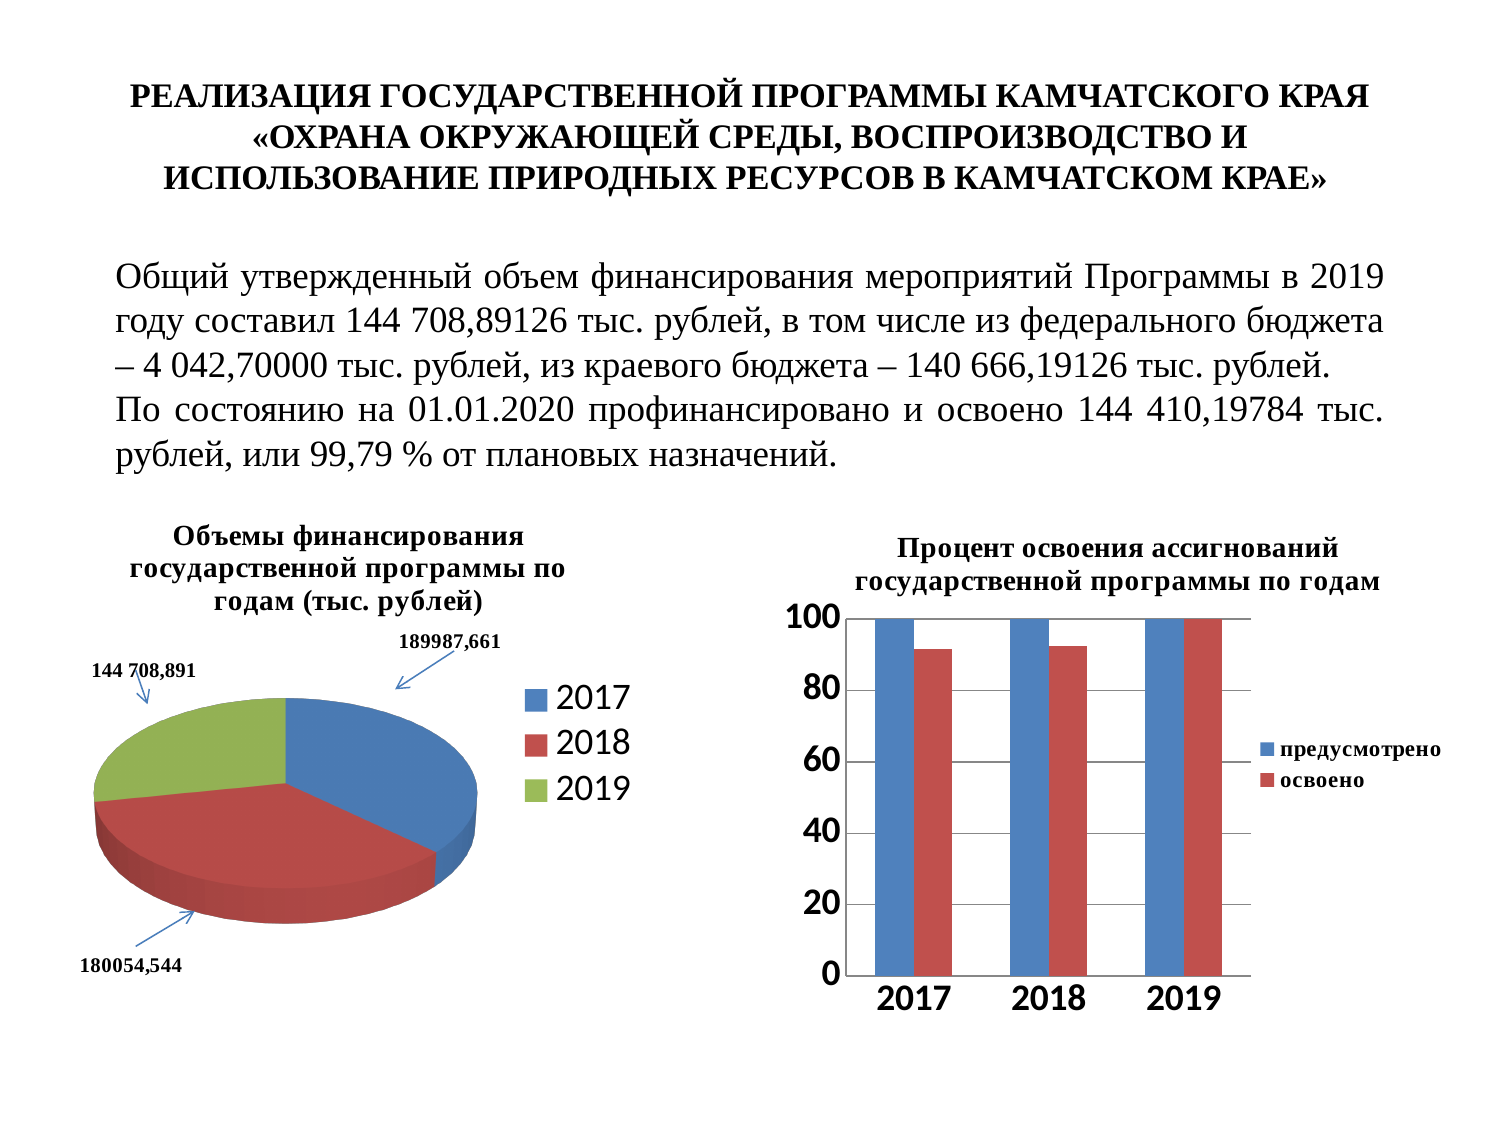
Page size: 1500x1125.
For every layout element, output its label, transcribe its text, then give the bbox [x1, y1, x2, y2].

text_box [135, 669, 148, 705]
chart [41, 491, 656, 1000]
subtitle Общий утвержденный объем финансирования мероприятий Программы в 2019 году составил 144 708,89126 тыс. рублей, в том числе из федерального бюджета – 4 042,70000 тыс. рублей, из краевого бюджета – 140 666,19126 тыс. рублей. По состоянию на 01.01.2020 профинансировано и освоено 144 410,19784 тыс. рублей, или 99,79 % от плановых назначений. [100, 243, 1400, 528]
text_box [135, 910, 195, 947]
chart [773, 503, 1463, 1026]
title РЕАЛИЗАЦИЯ ГОСУДАРСТВЕННОЙ ПРОГРАММЫ КАМЧАТСКОГО КРАЯ «ОХРАНА ОКРУЖАЮЩЕЙ СРЕДЫ, ВОСПРОИЗВОДСТВО И ИСПОЛЬЗОВАНИЕ ПРИРОДНЫХ РЕСУРСОВ В КАМЧАТСКОМ КРАЕ» [112, 19, 1388, 243]
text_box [394, 650, 455, 690]
